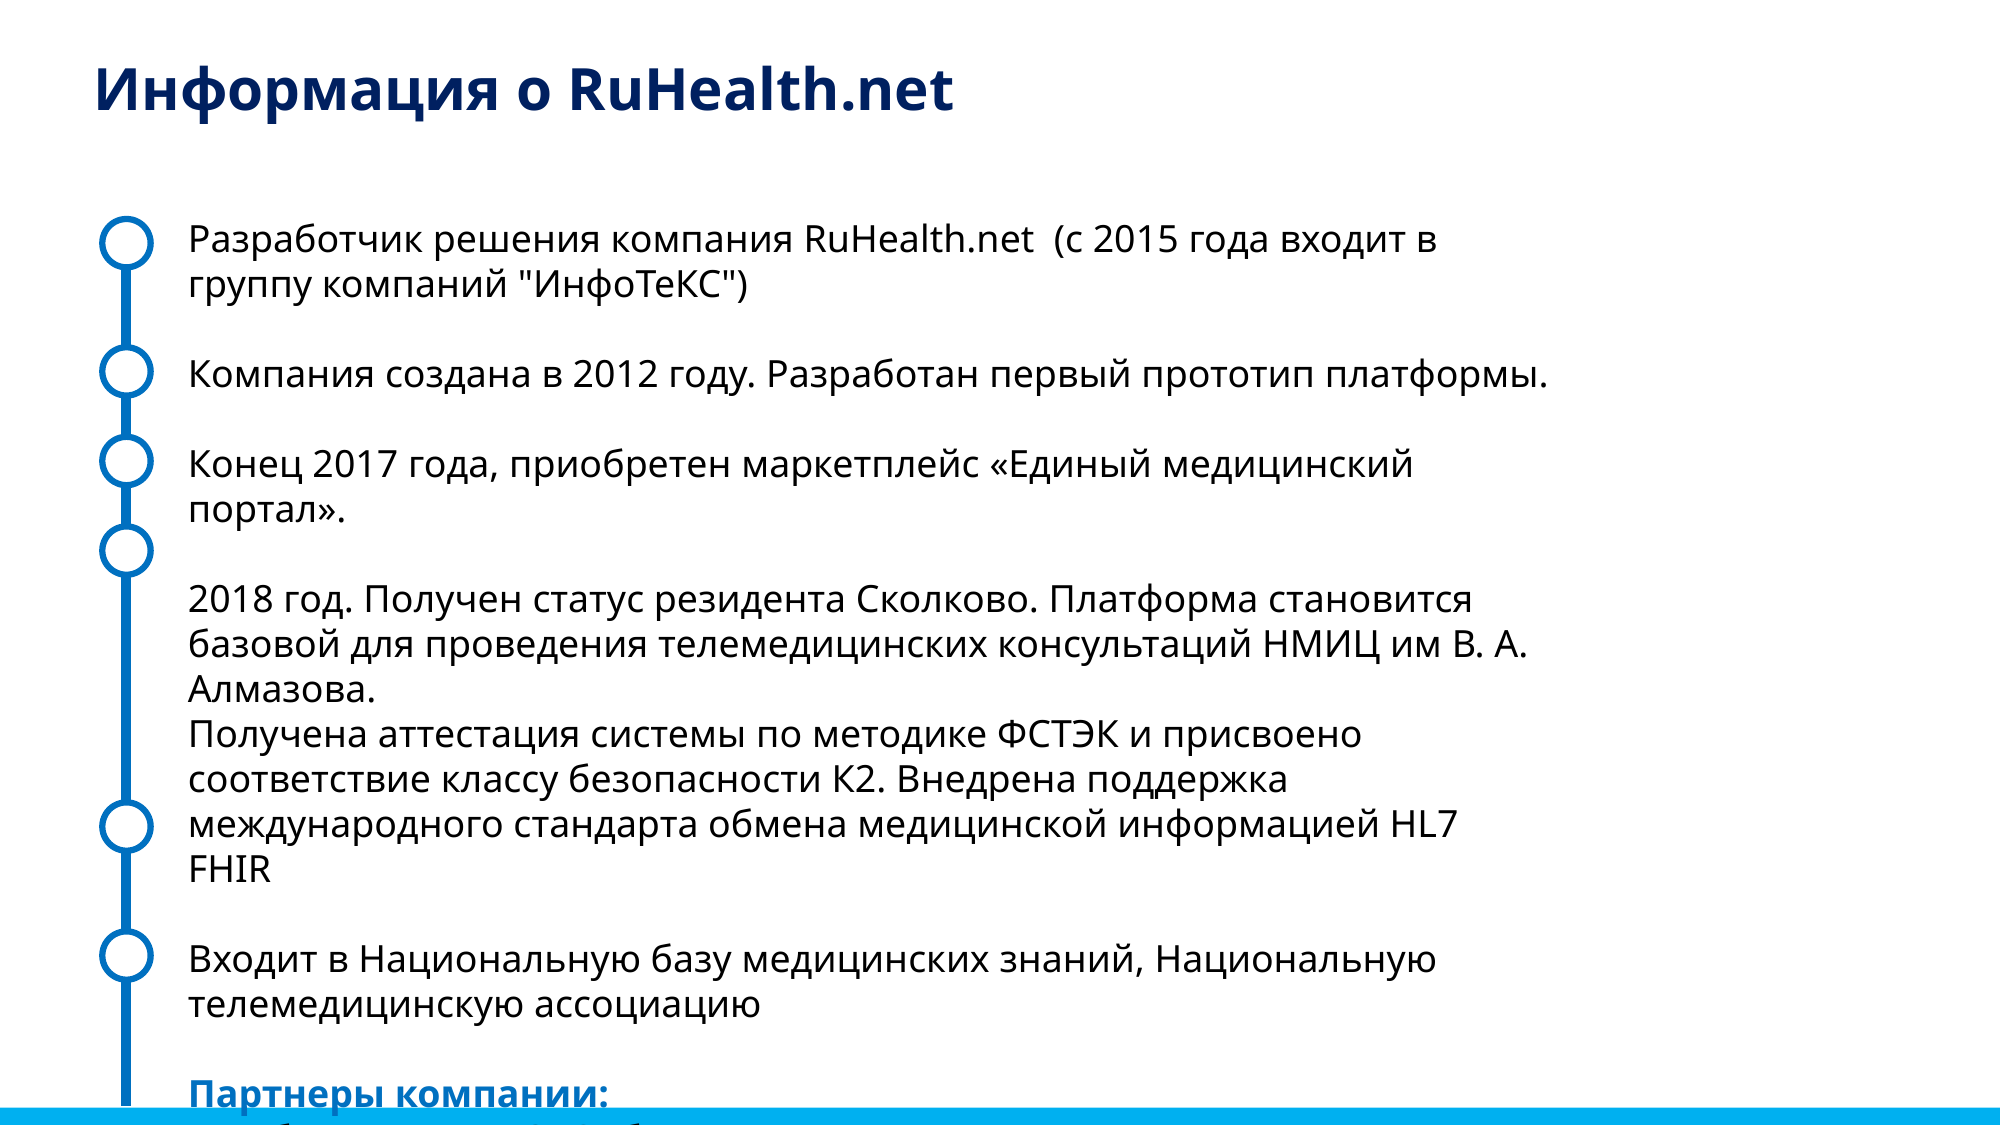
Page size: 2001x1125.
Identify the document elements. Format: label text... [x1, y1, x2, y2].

text_box Разработчик решения компания RuHealth.net (с 2015 года входит в группу компаний "ИнфоТеКС") Компания создана в 2012 году. Разработан первый прототип платформы. Конец 2017 года, приобретен маркетплейс «Единый медицинский портал». 2018 год. Получен статус резидента Сколково. Платформа становится базовой для проведения телемедицинских консультаций НМИЦ им В. А. Алмазова. Получена аттестация системы по методике ФСТЭК и присвоено соответствие классу безопасности К2. Внедрена поддержка международного стандарта обмена медицинской информацией HL7 FHIR Входит в Национальную базу медицинских знаний, Национальную телемедицинскую ассоциацию Партнеры компании: Швабе, Барс, ИТМО, СПбГПУ Петра Великого [173, 207, 1567, 1022]
text_box [102, 436, 125, 486]
text_box [126, 931, 151, 980]
text_box [102, 526, 125, 575]
text_box [126, 802, 151, 851]
text_box [102, 802, 125, 851]
text_box [102, 218, 151, 268]
text_box [126, 436, 151, 486]
text_box [126, 526, 151, 575]
text_box [126, 347, 151, 396]
text_box [102, 347, 125, 396]
text_box Информация о RuHealth.net [78, 34, 1972, 138]
text_box [102, 931, 125, 980]
